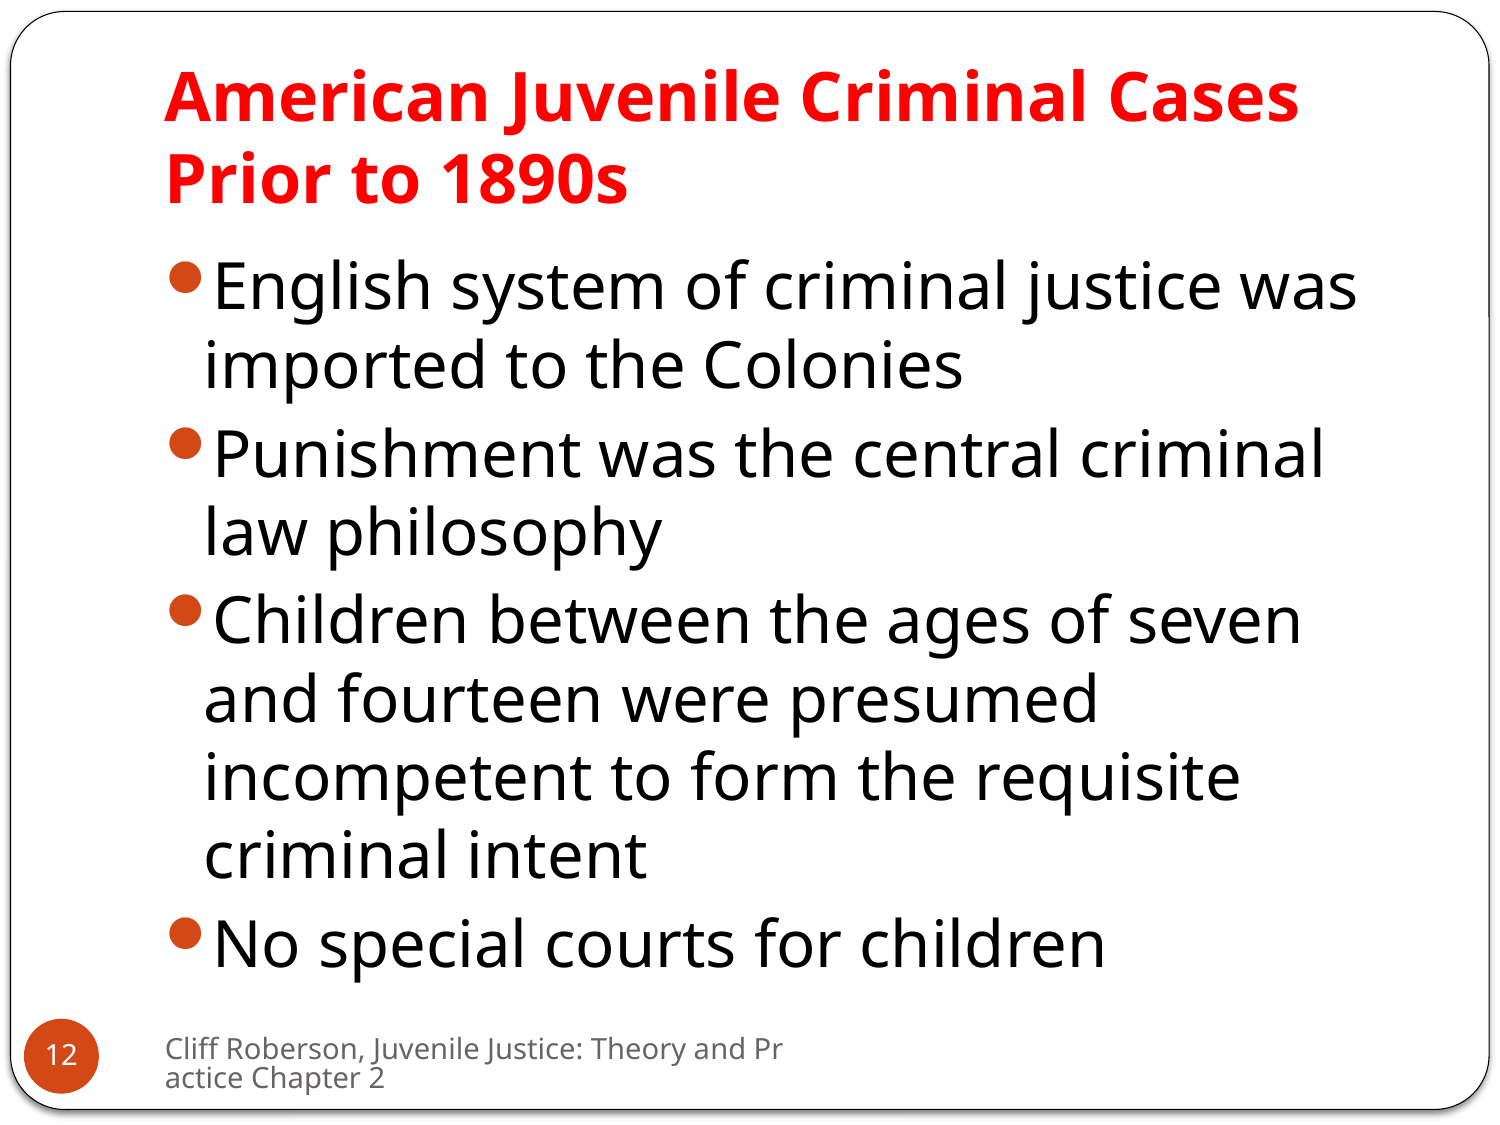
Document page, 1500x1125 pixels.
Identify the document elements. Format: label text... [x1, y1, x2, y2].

slide_number 12 [23, 1018, 99, 1094]
title American Juvenile Criminal Cases Prior to 1890s [150, 45, 1425, 233]
list English system of criminal justice was imported to the Colonies Punishment was the central criminal law philosophy Children between the ages of seven and fourteen were presumed incompetent to form the requisite criminal intent No special courts for children [150, 237, 1425, 988]
footer Cliff Roberson, Juvenile Justice: Theory and Practice Chapter 2 [150, 1012, 800, 1088]
